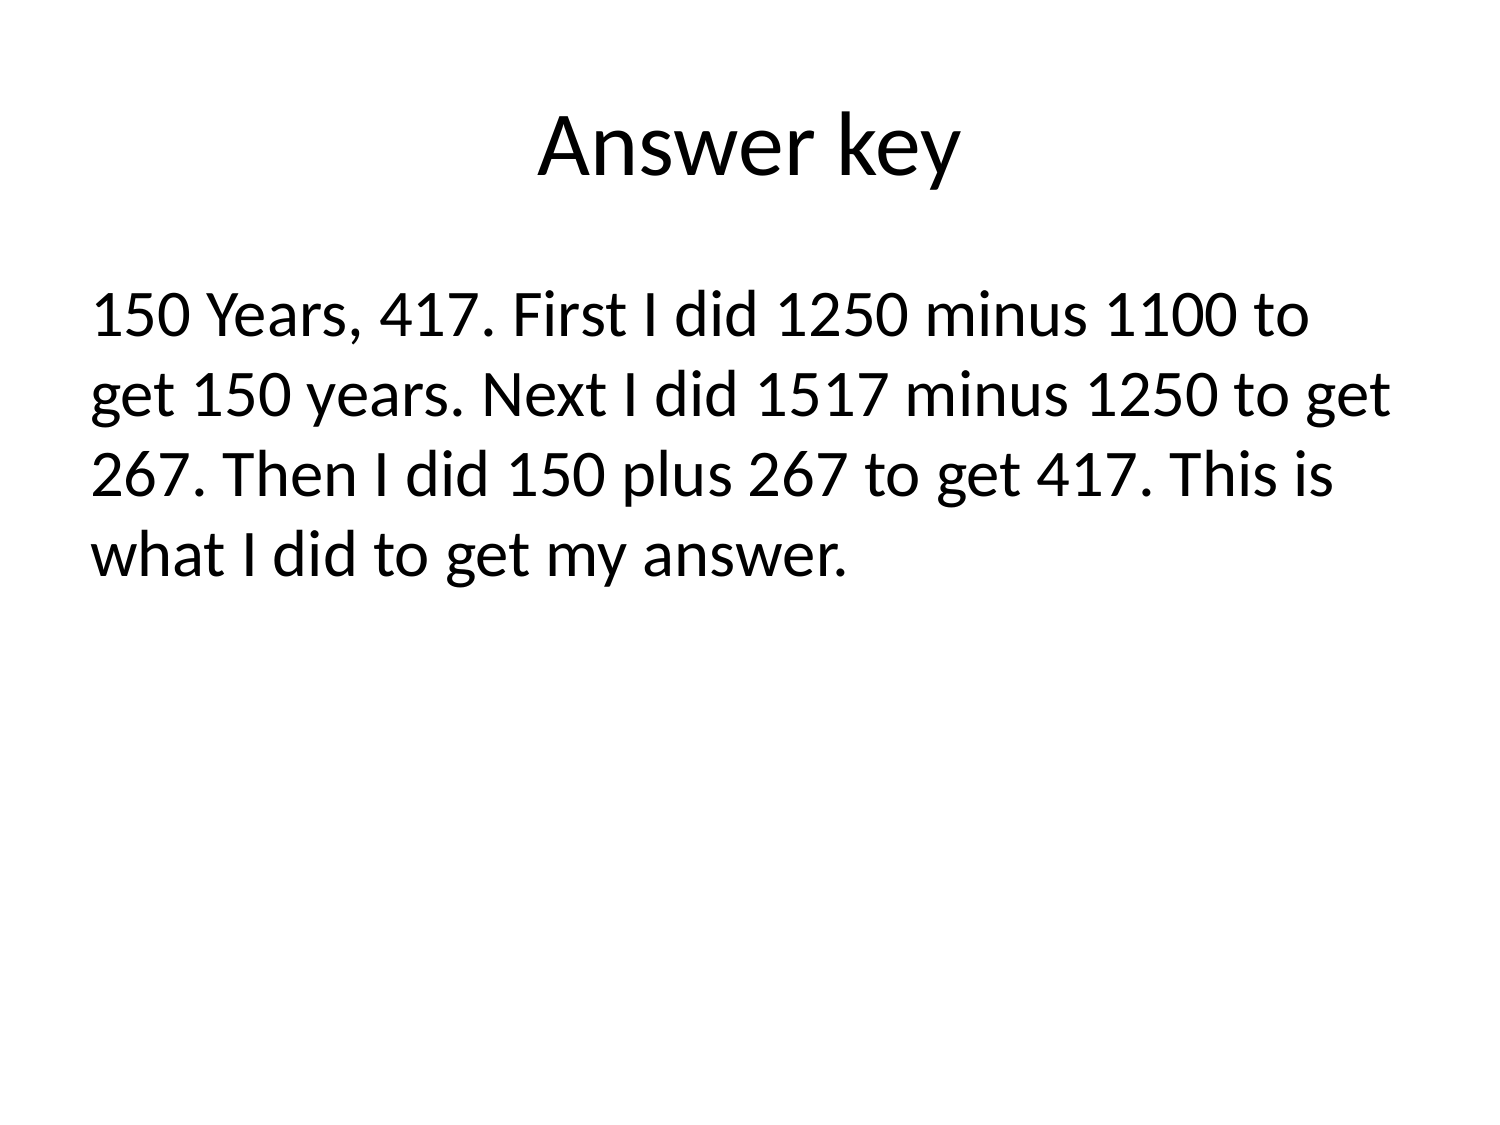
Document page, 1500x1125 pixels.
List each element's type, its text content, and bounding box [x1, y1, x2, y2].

title Answer key [75, 45, 1425, 233]
list 150 Years, 417. First I did 1250 minus 1100 to get 150 years. Next I did 1517 minus 1250 to get 267. Then I did 150 plus 267 to get 417. This is what I did to get my answer. [75, 262, 1425, 1005]
